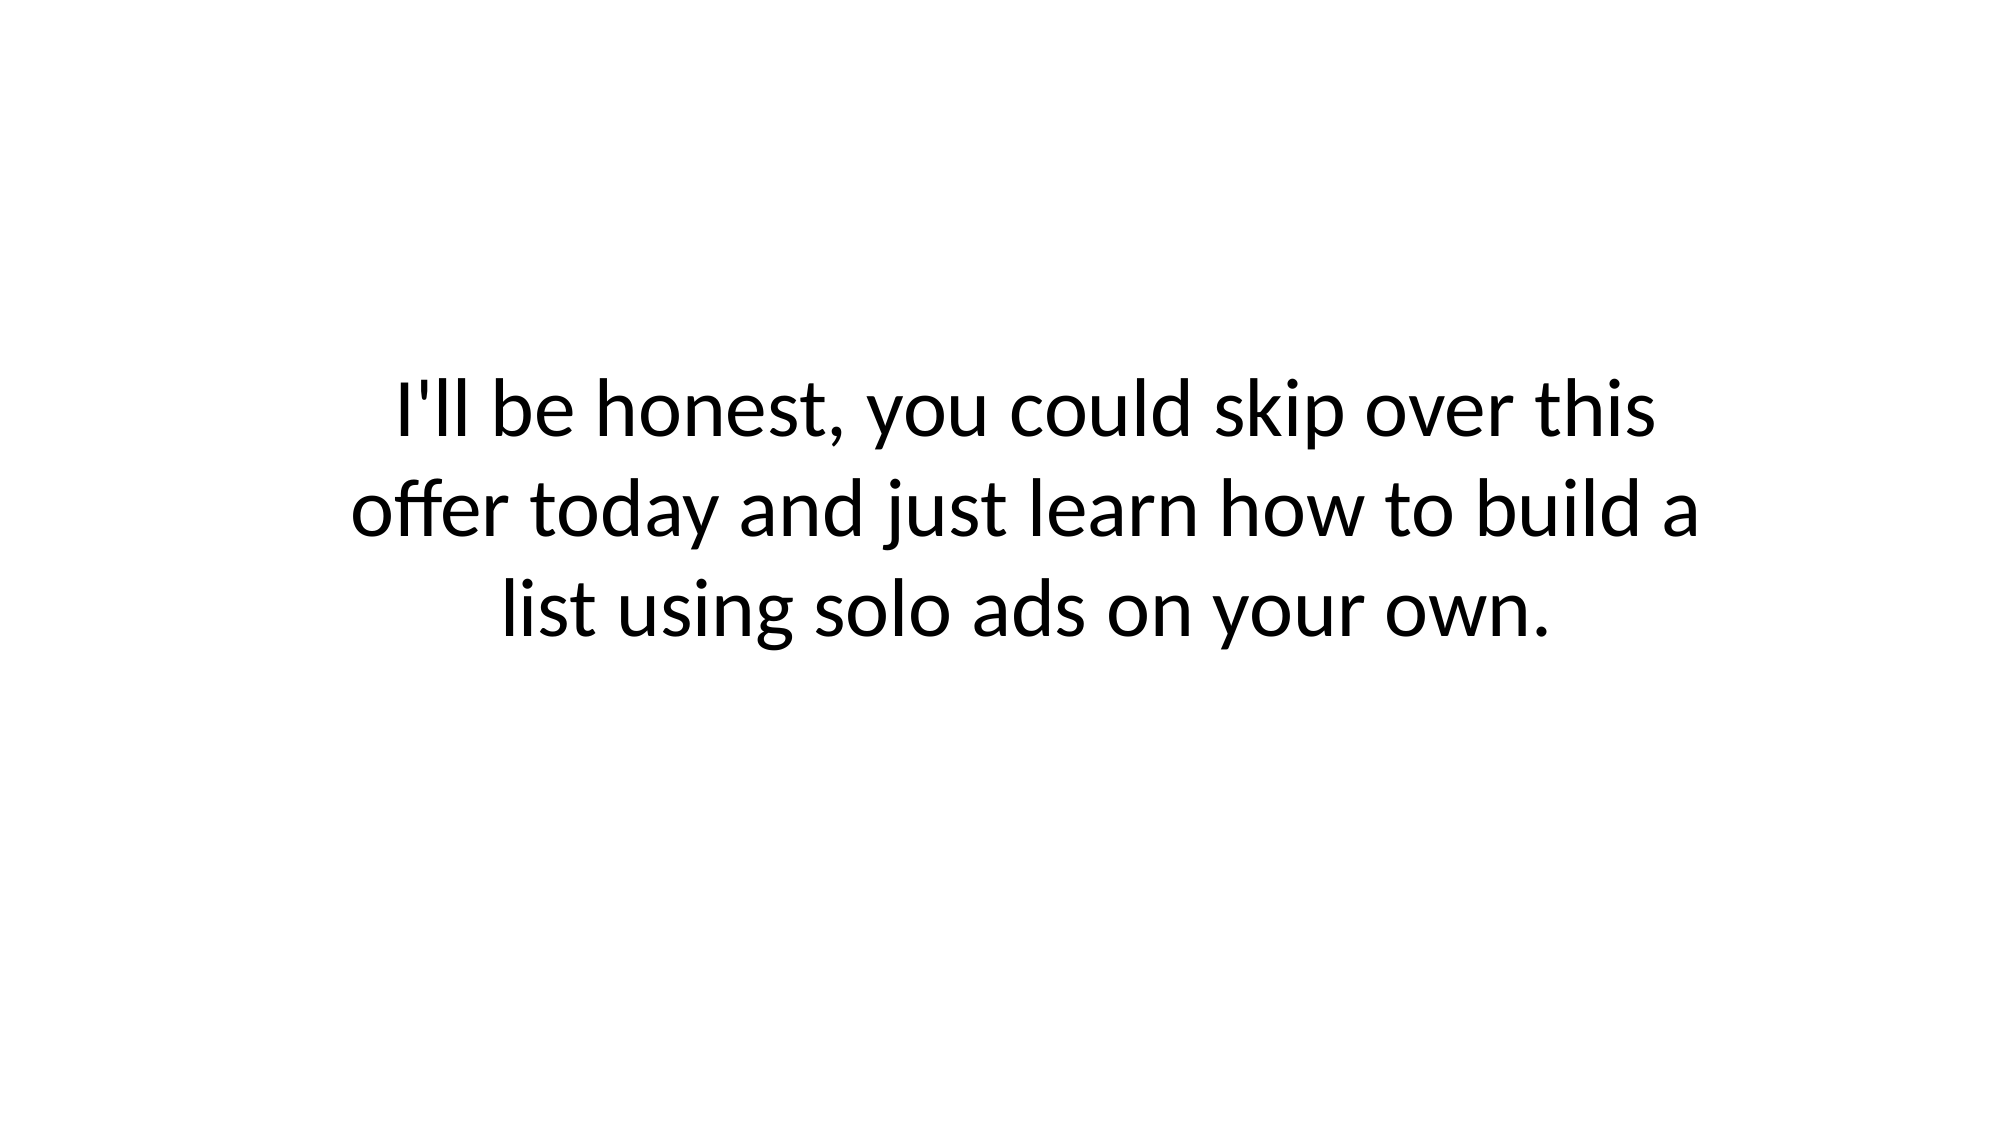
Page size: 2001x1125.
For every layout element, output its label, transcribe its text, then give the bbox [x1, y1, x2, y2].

text_box I'll be honest, you could skip over this offer today and just learn how to build a list using solo ads on your own. [320, 245, 1733, 661]
